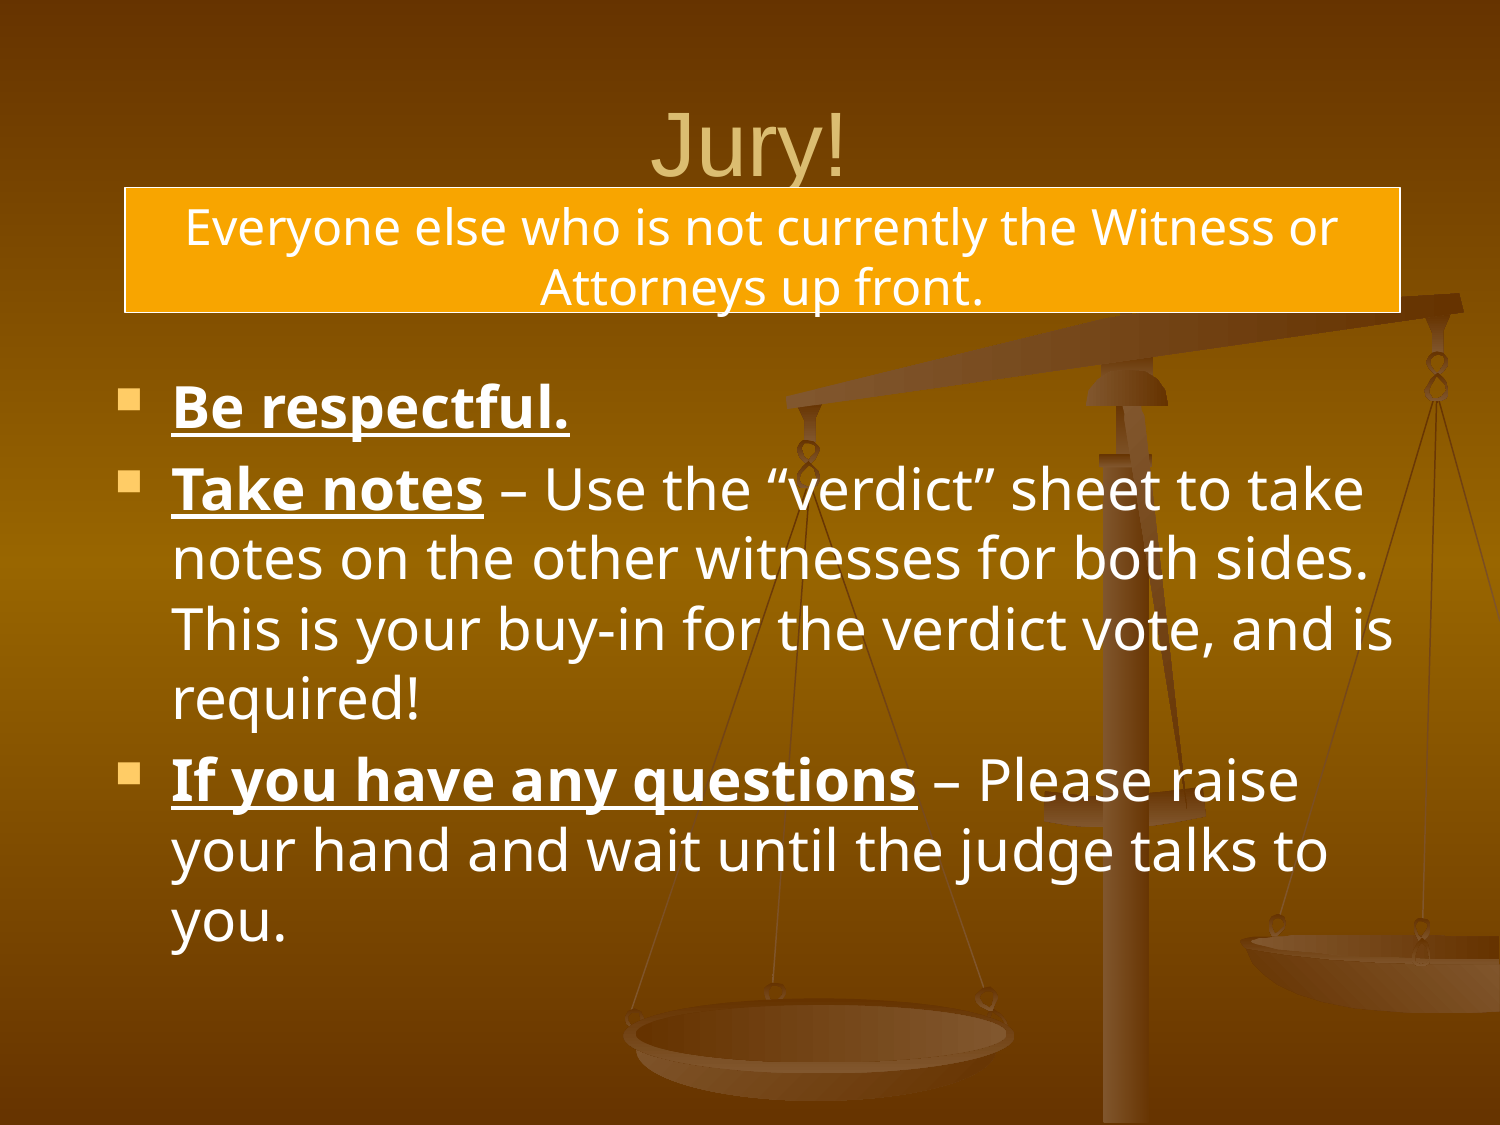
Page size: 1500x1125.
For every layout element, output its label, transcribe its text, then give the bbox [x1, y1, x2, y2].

text_box Be respectful. Take notes – Use the “verdict” sheet to take notes on the other witnesses for both sides. This is your buy-in for the verdict vote, and is required! If you have any questions – Please raise your hand and wait until the judge talks to you. [99, 362, 1413, 875]
title Jury! [74, 45, 1426, 234]
text_box Everyone else who is not currently the Witness or Attorneys up front. [124, 187, 1400, 313]
